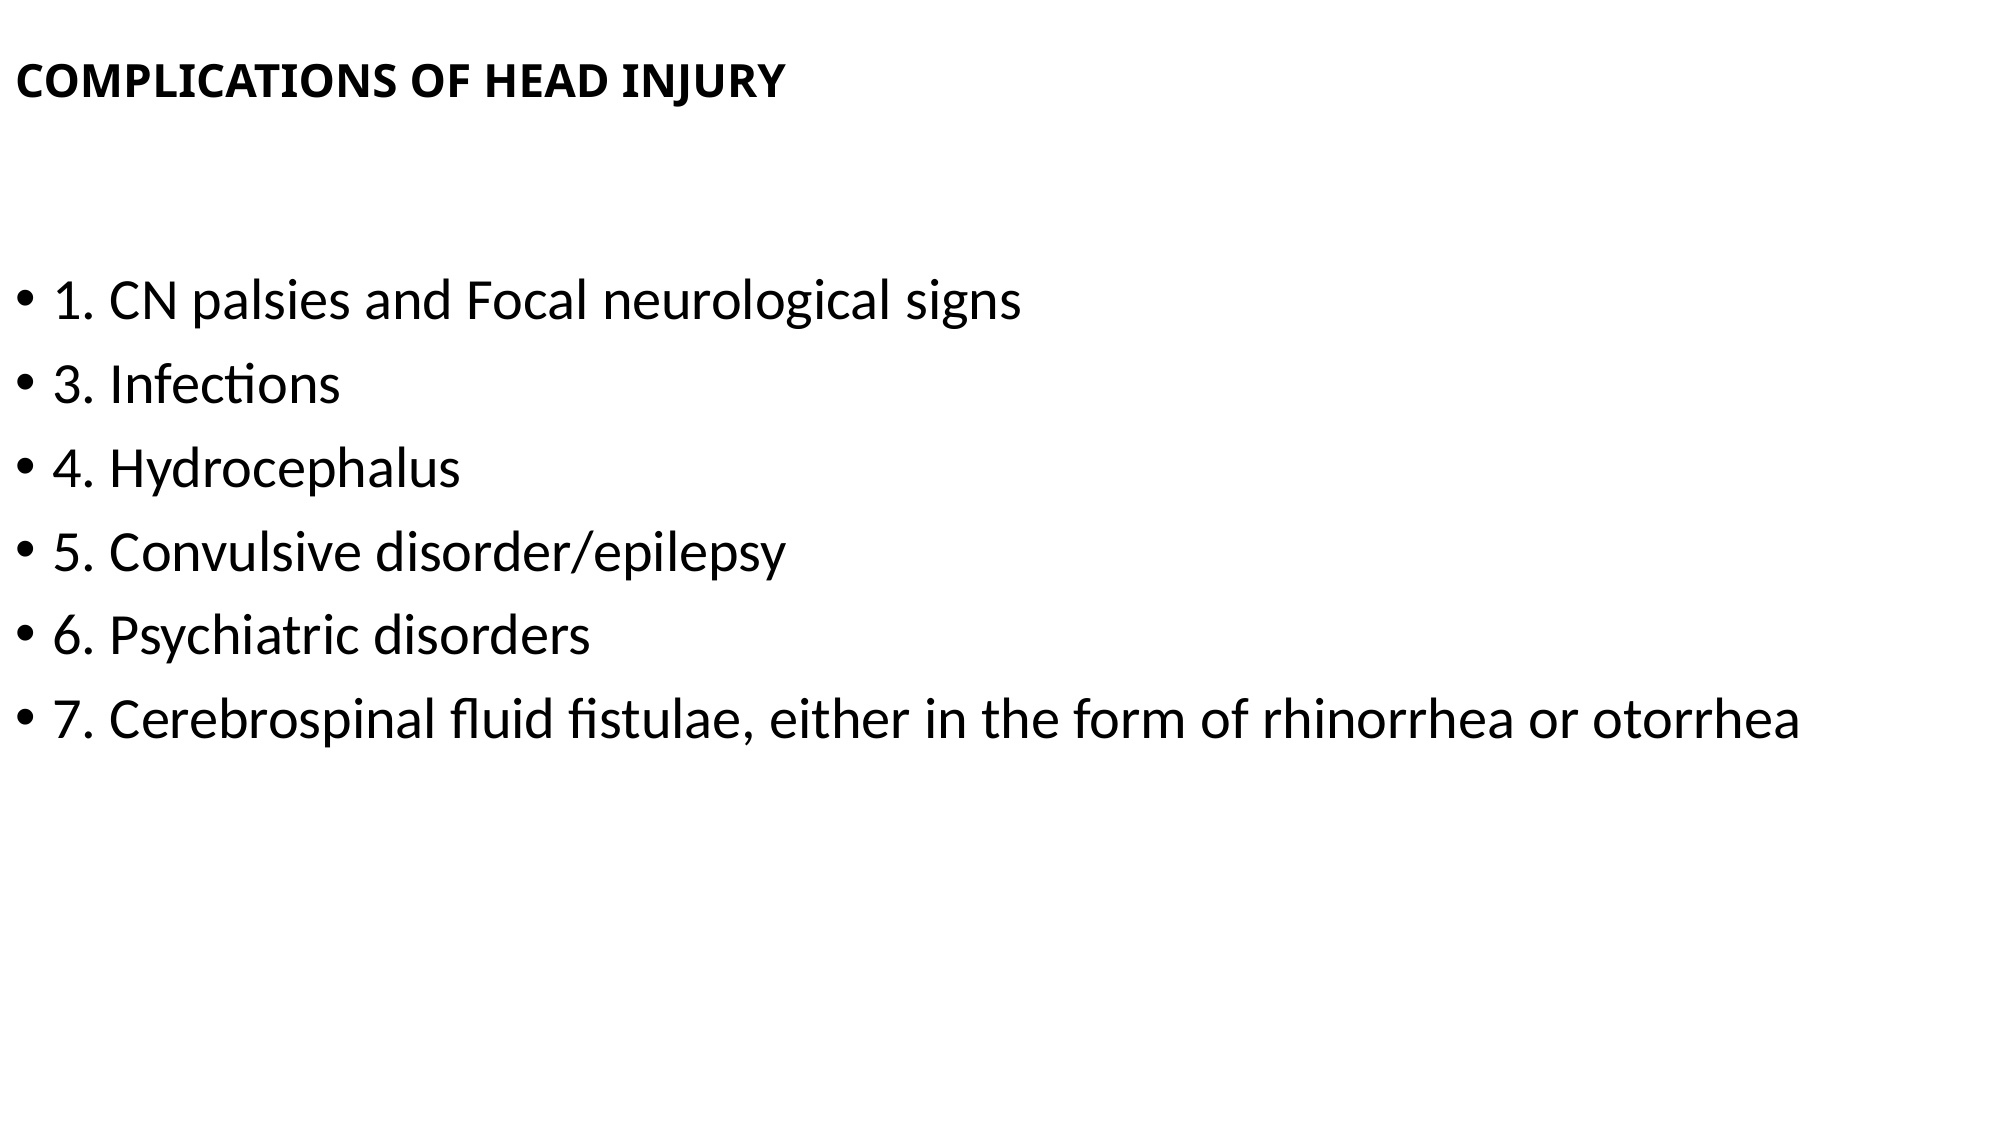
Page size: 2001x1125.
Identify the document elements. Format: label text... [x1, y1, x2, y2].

title COMPLICATIONS OF HEAD INJURY [0, 0, 1863, 171]
list 1. CN palsies and Focal neurological signs 3. Infections 4. Hydrocephalus 5. Convulsive disorder/epilepsy 6. Psychiatric disorders 7. Cerebrospinal fluid fistulae, either in the form of rhinorrhea or otorrhea [0, 171, 1863, 1014]
